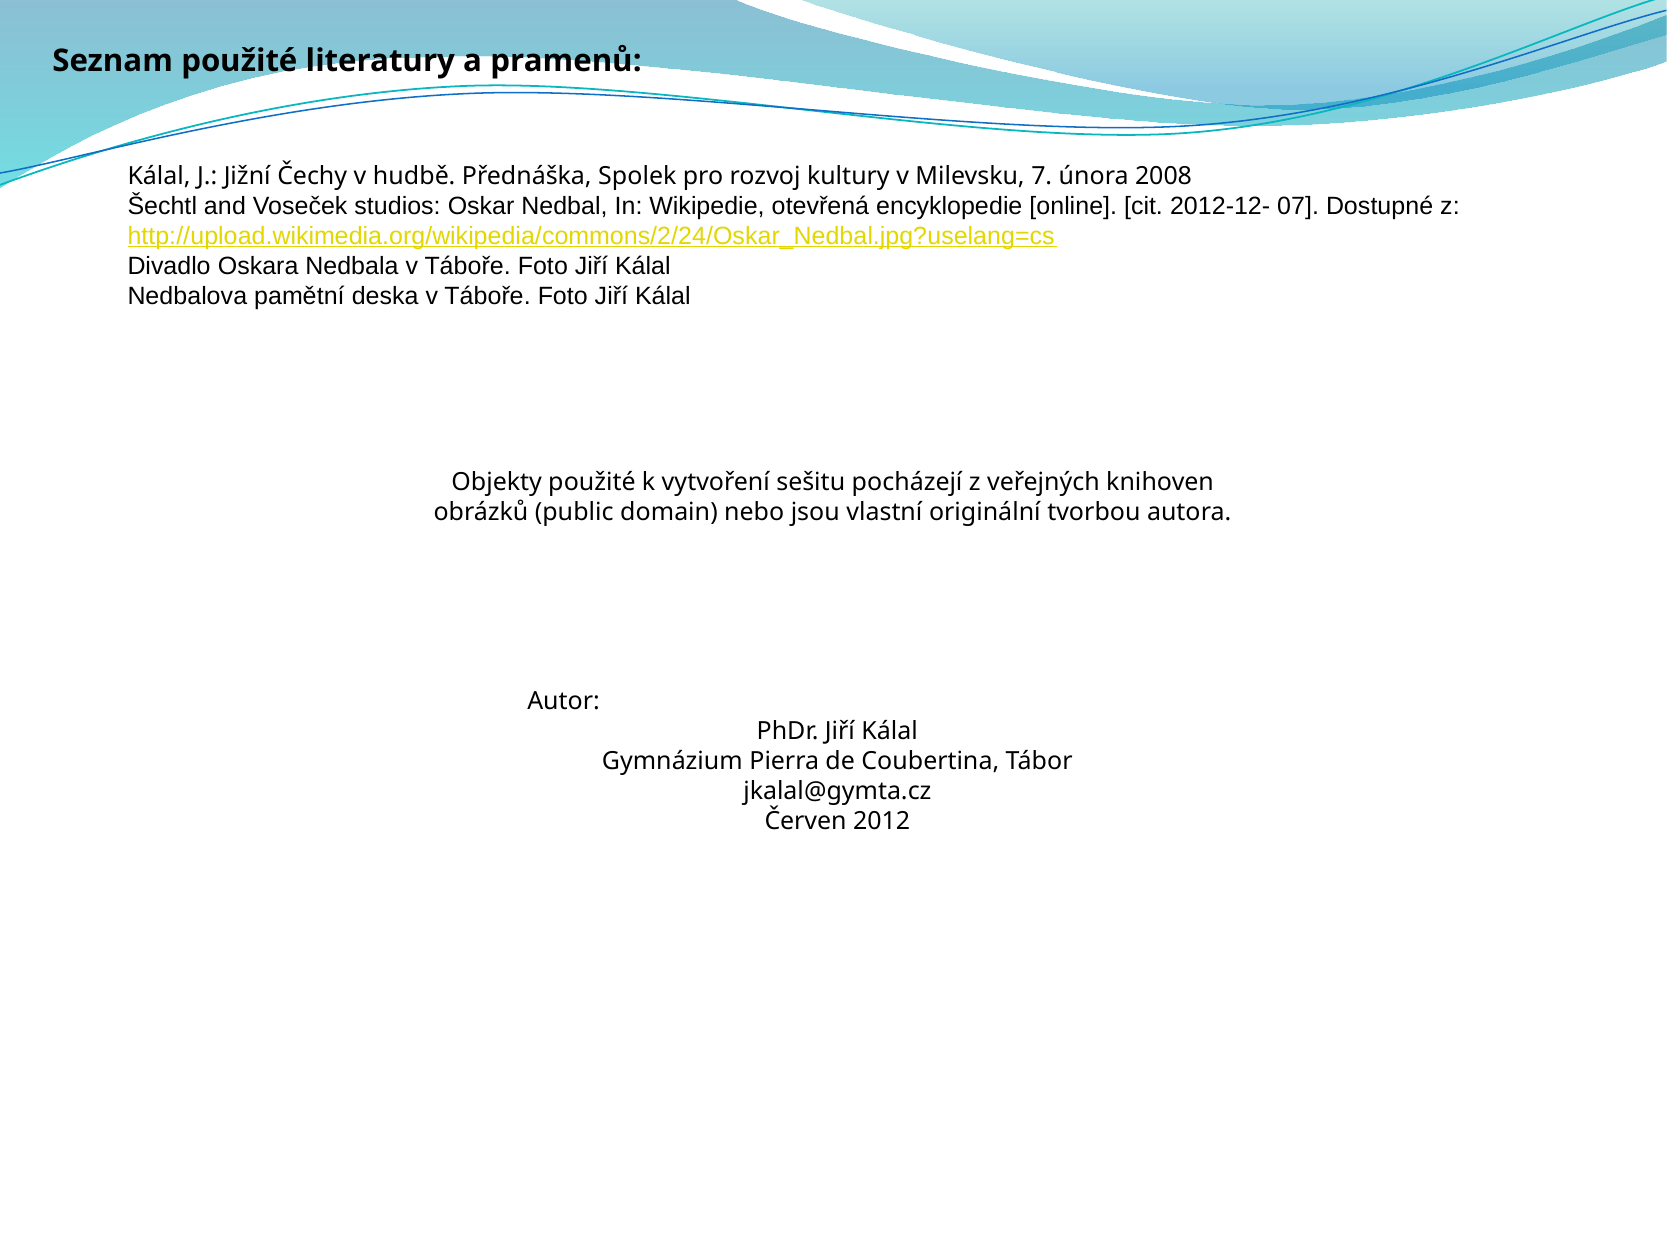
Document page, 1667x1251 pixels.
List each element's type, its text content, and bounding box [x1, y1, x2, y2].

text_box Kálal, J.: Jižní Čechy v hudbě. Přednáška, Spolek pro rozvoj kultury v Milevsku, 7. února 2008 Šechtl and Voseček studios: Oskar Nedbal, In: Wikipedie, otevřená encyklopedie [online]. [cit. 2012-12- 07]. Dostupné z: http://upload.wikimedia.org/wikipedia/commons/2/24/Oskar_Nedbal.jpg?uselang=cs Divadlo Oskara Nedbala v Táboře. Foto Jiří Kálal Nedbalova pamětní deska v Táboře. Foto Jiří Kálal [112, 152, 1517, 407]
text_box Seznam použité literatury a pramenů: [37, 33, 846, 86]
text_box Objekty použité k vytvoření sešitu pocházejí z veřejných knihoven obrázků (public domain) nebo jsou vlastní originální tvorbou autora. [404, 458, 1263, 533]
text_box Autor: PhDr. Jiří Kálal Gymnázium Pierra de Coubertina, Tábor jkalal@gymta.cz Červen 2012 [512, 677, 1163, 842]
